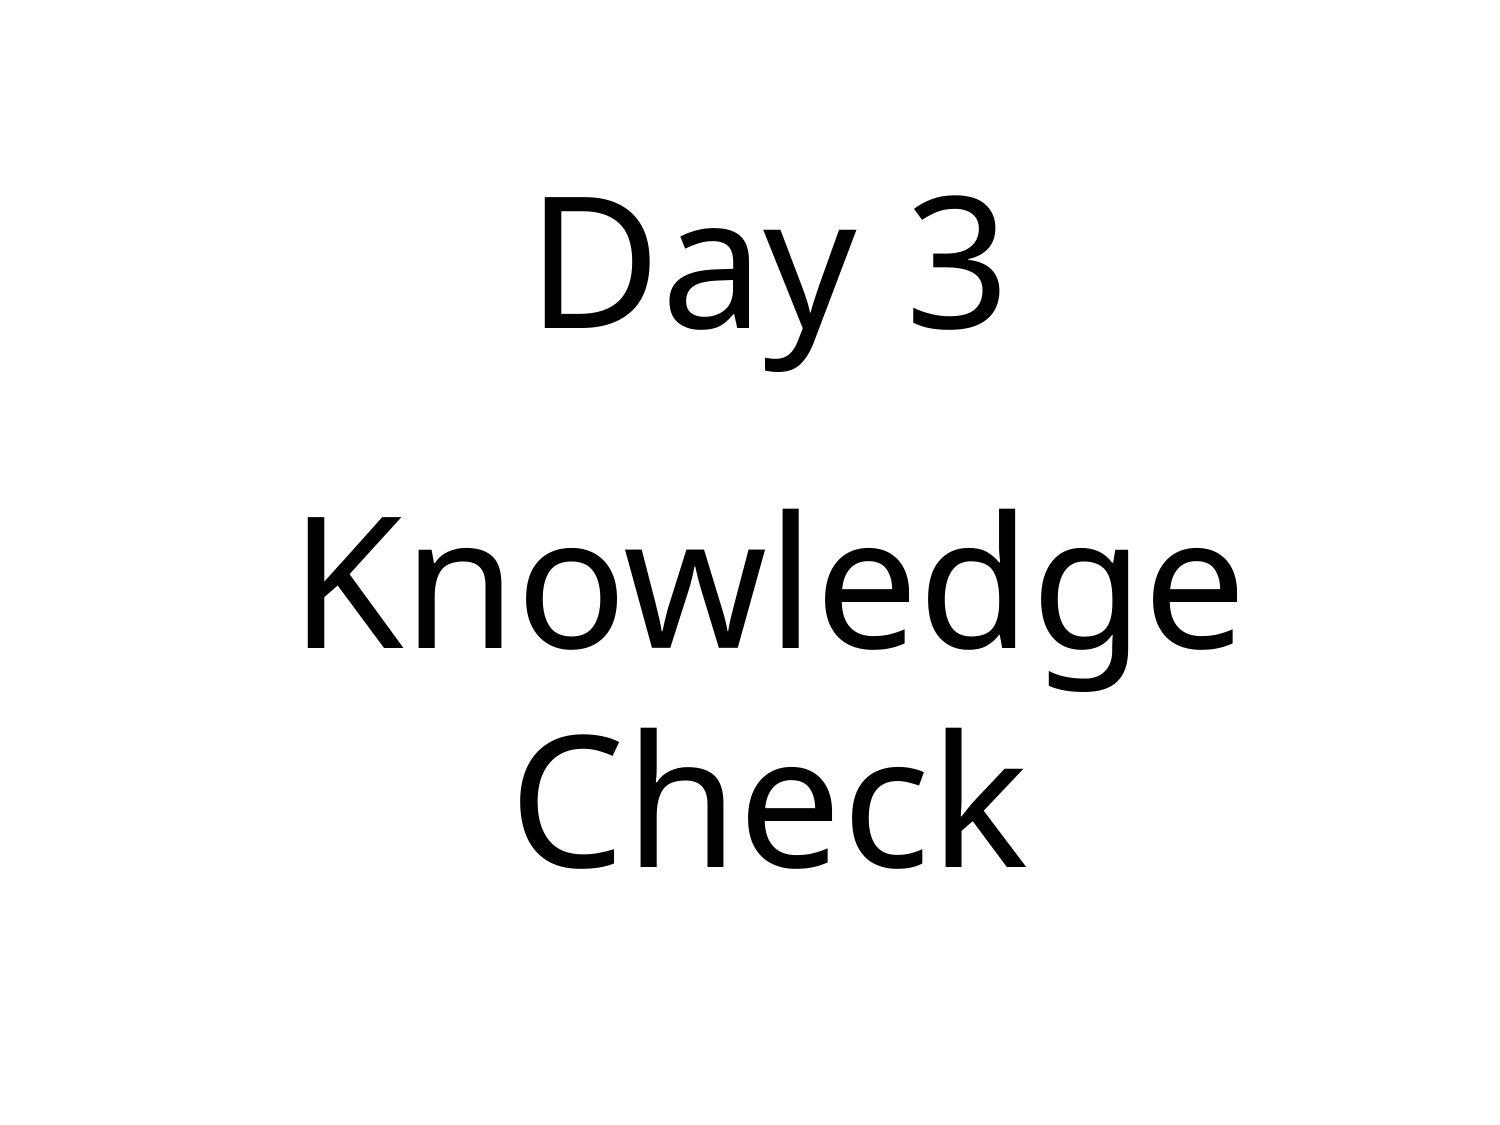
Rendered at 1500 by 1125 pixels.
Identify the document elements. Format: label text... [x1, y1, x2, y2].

text_box Day 3 Knowledge Check [99, 137, 1438, 912]
